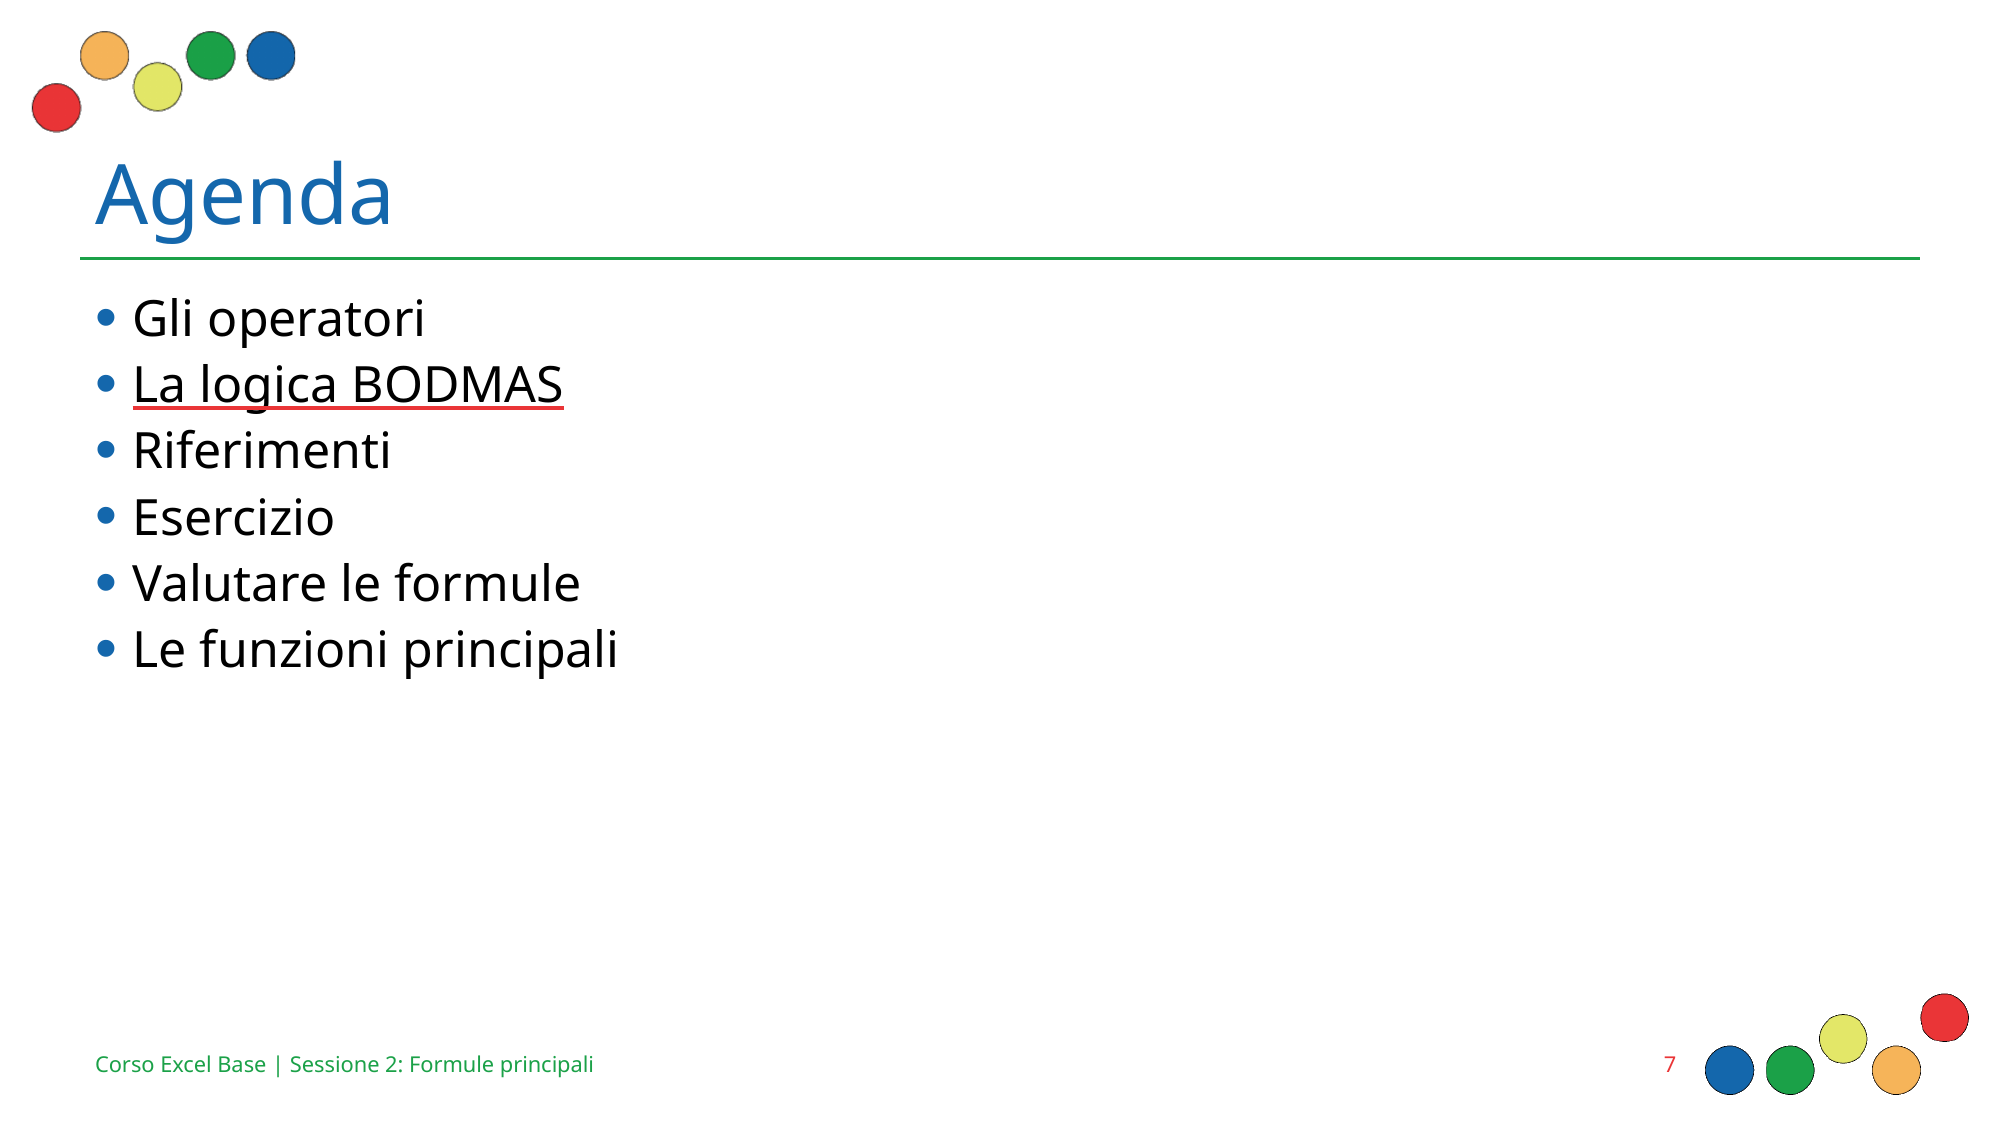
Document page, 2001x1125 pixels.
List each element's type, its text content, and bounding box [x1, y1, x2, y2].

title Agenda [80, 123, 1920, 259]
footer Corso Excel Base | Sessione 2: Formule principali [80, 1035, 1571, 1096]
picture [1704, 990, 1971, 1096]
picture [29, 30, 295, 135]
slide_number 7 [1583, 1035, 1692, 1096]
list Gli operatori La logica BODMAS Riferimenti Esercizio Valutare le formule Le funzioni principali [80, 278, 1920, 1011]
